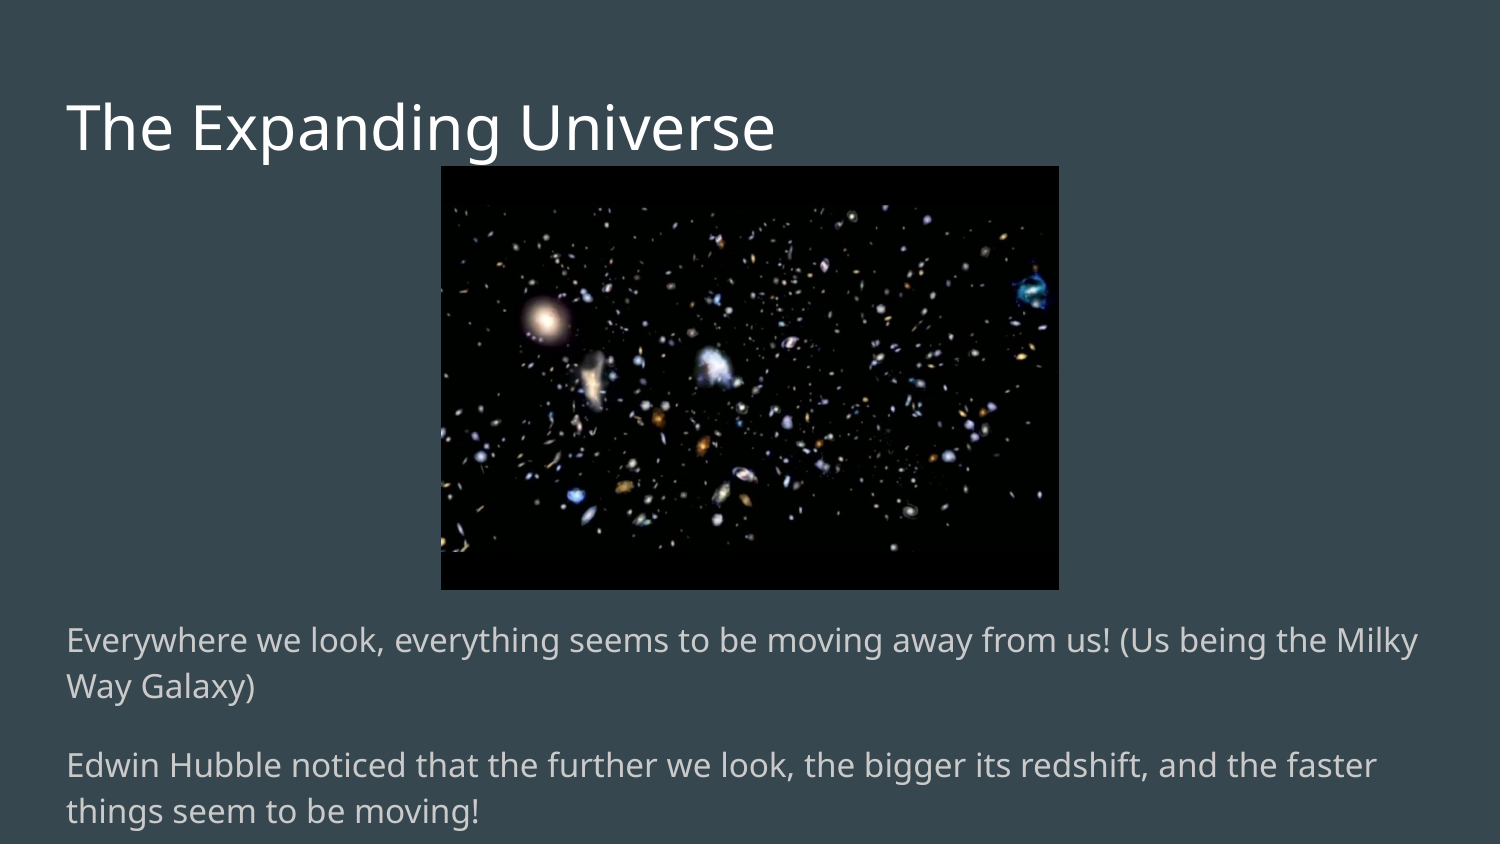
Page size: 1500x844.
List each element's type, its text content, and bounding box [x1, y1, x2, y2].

list Everywhere we look, everything seems to be moving away from us! (Us being the Milky Way Galaxy) Edwin Hubble noticed that the further we look, the bigger its redshift, and the faster things seem to be moving! [51, 598, 1449, 791]
picture [441, 166, 1059, 591]
title The Expanding Universe [51, 72, 1449, 167]
